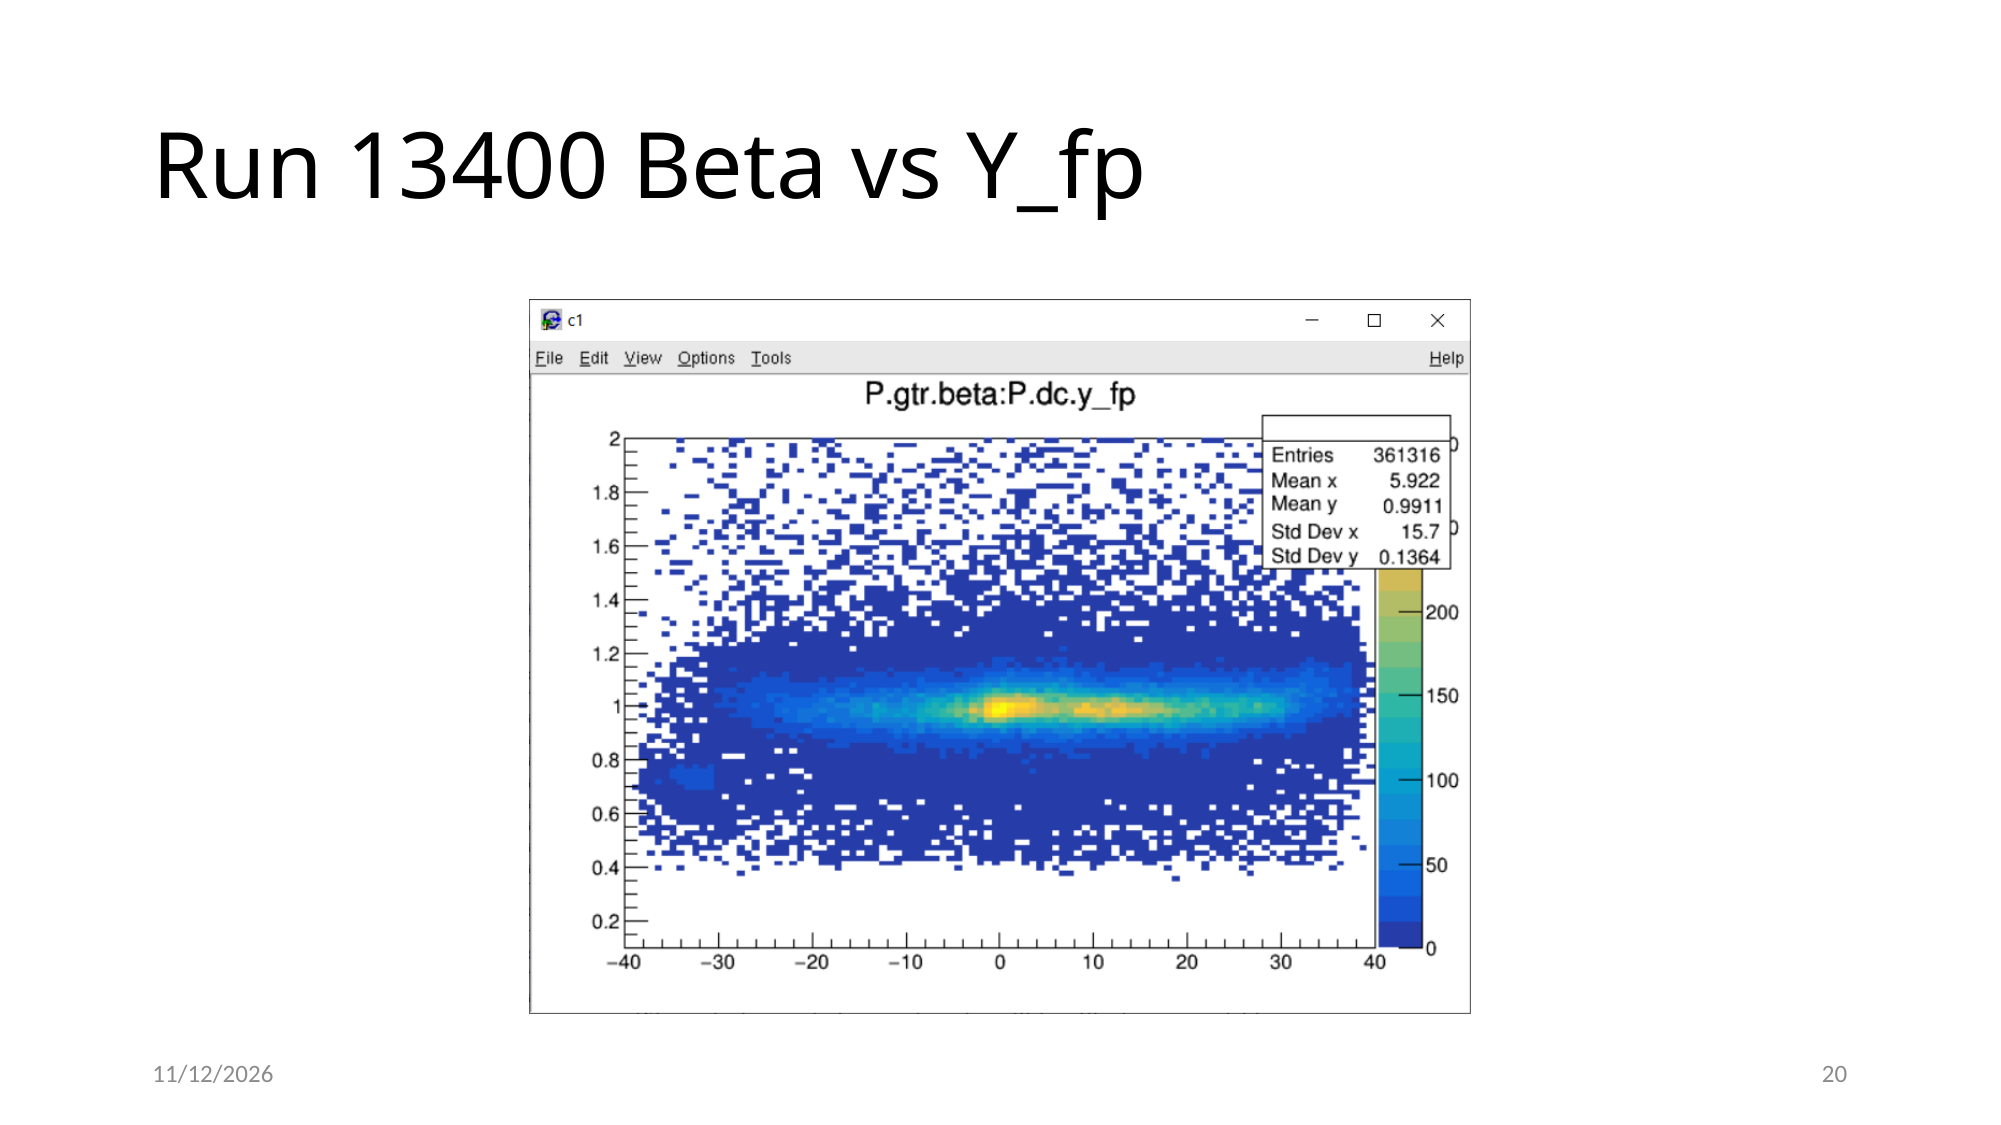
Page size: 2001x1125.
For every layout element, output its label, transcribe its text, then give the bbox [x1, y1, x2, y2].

slide_number 20 [1412, 1042, 1863, 1103]
title Run 13400 Beta vs Y_fp [137, 59, 1863, 278]
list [529, 299, 1471, 1014]
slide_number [137, 1042, 588, 1103]
